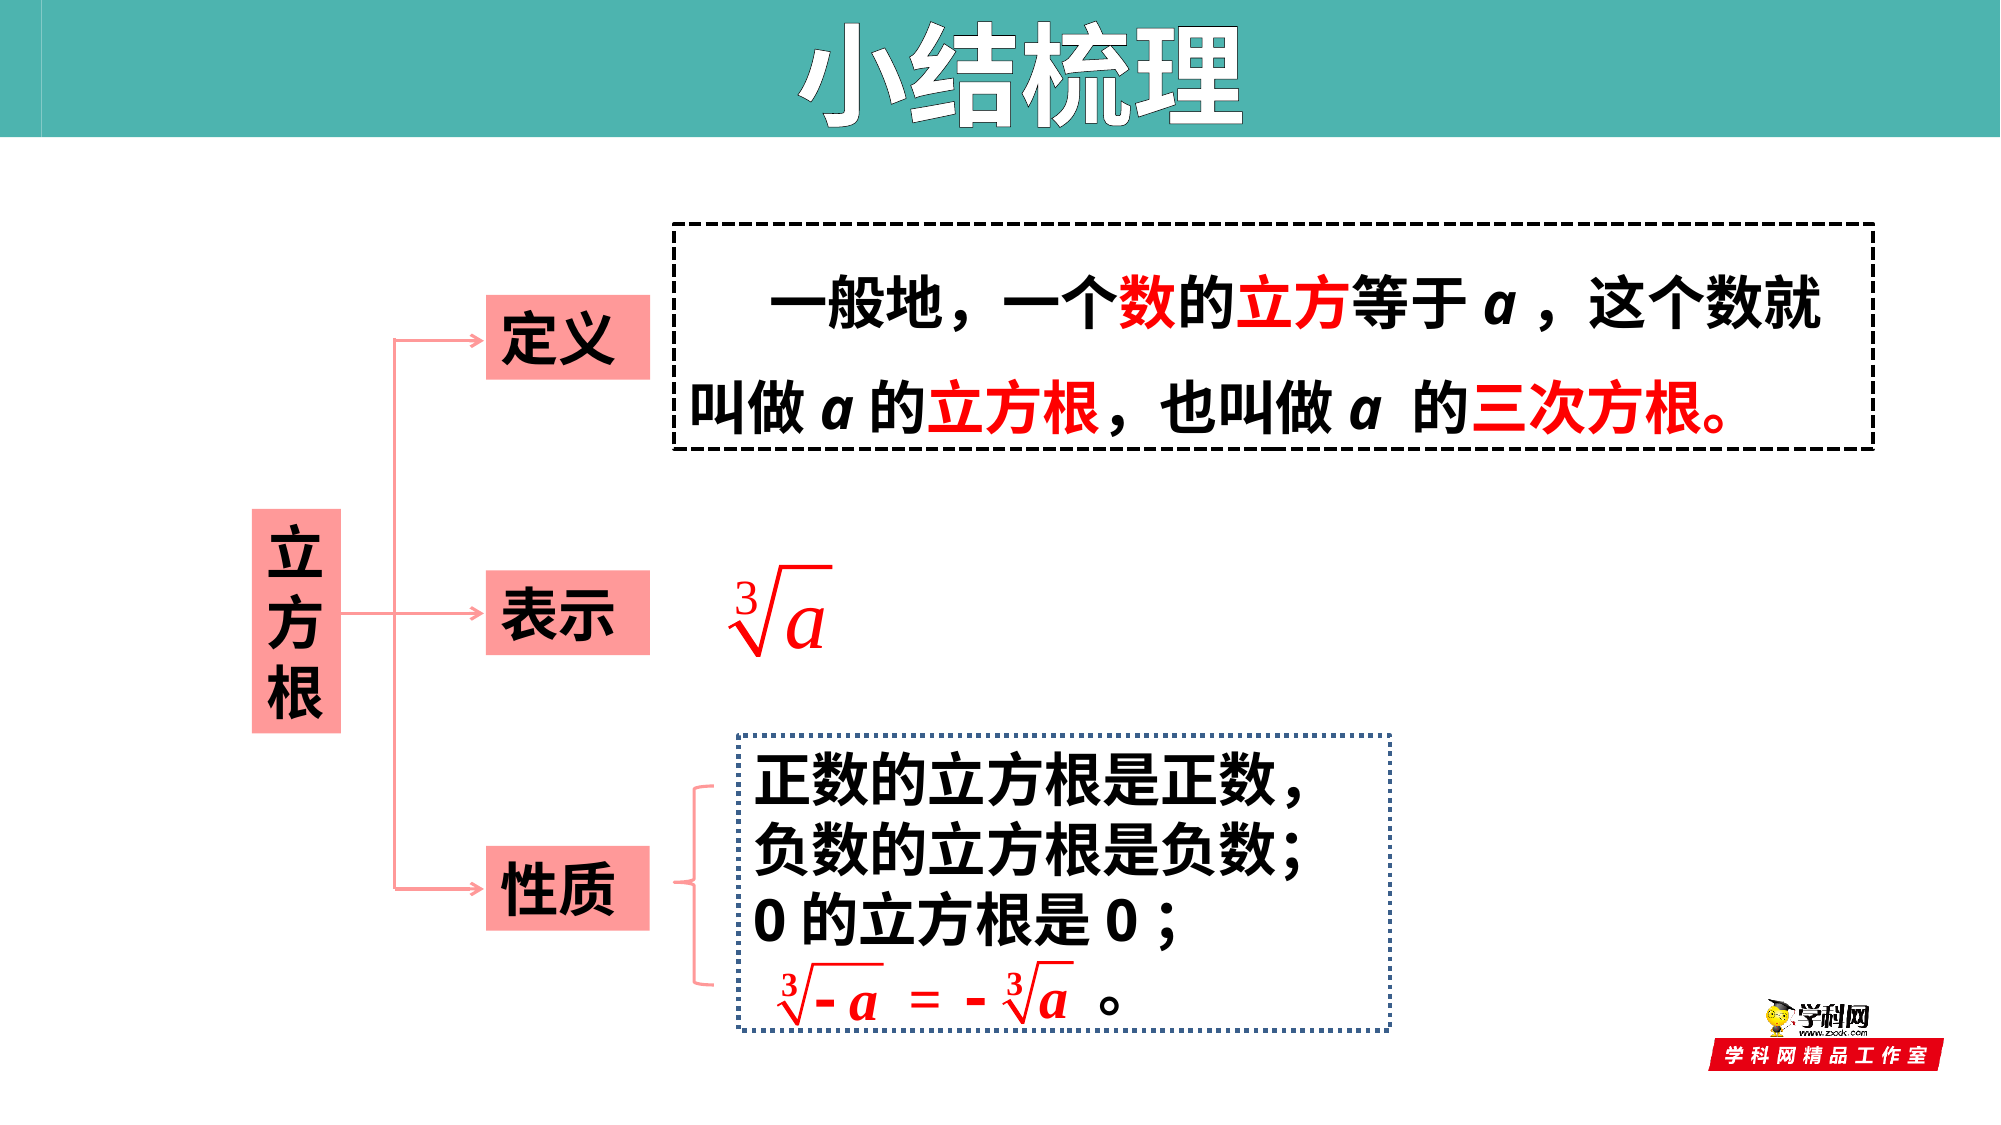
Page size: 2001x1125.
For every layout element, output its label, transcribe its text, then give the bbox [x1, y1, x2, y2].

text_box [674, 735, 1391, 1040]
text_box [713, 549, 850, 678]
text_box 立方根 [251, 508, 335, 734]
text_box 一般地，一个数的立方等于a，这个数就叫做a的立方根，也叫做a 的三次方根。 [674, 224, 1874, 449]
text_box 表示 [490, 570, 650, 656]
text_box 定义 [486, 294, 651, 380]
picture [1766, 999, 1869, 1037]
text_box 性质 [486, 845, 650, 931]
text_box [0, 0, 2000, 138]
picture [1708, 1038, 1944, 1071]
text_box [340, 337, 485, 890]
